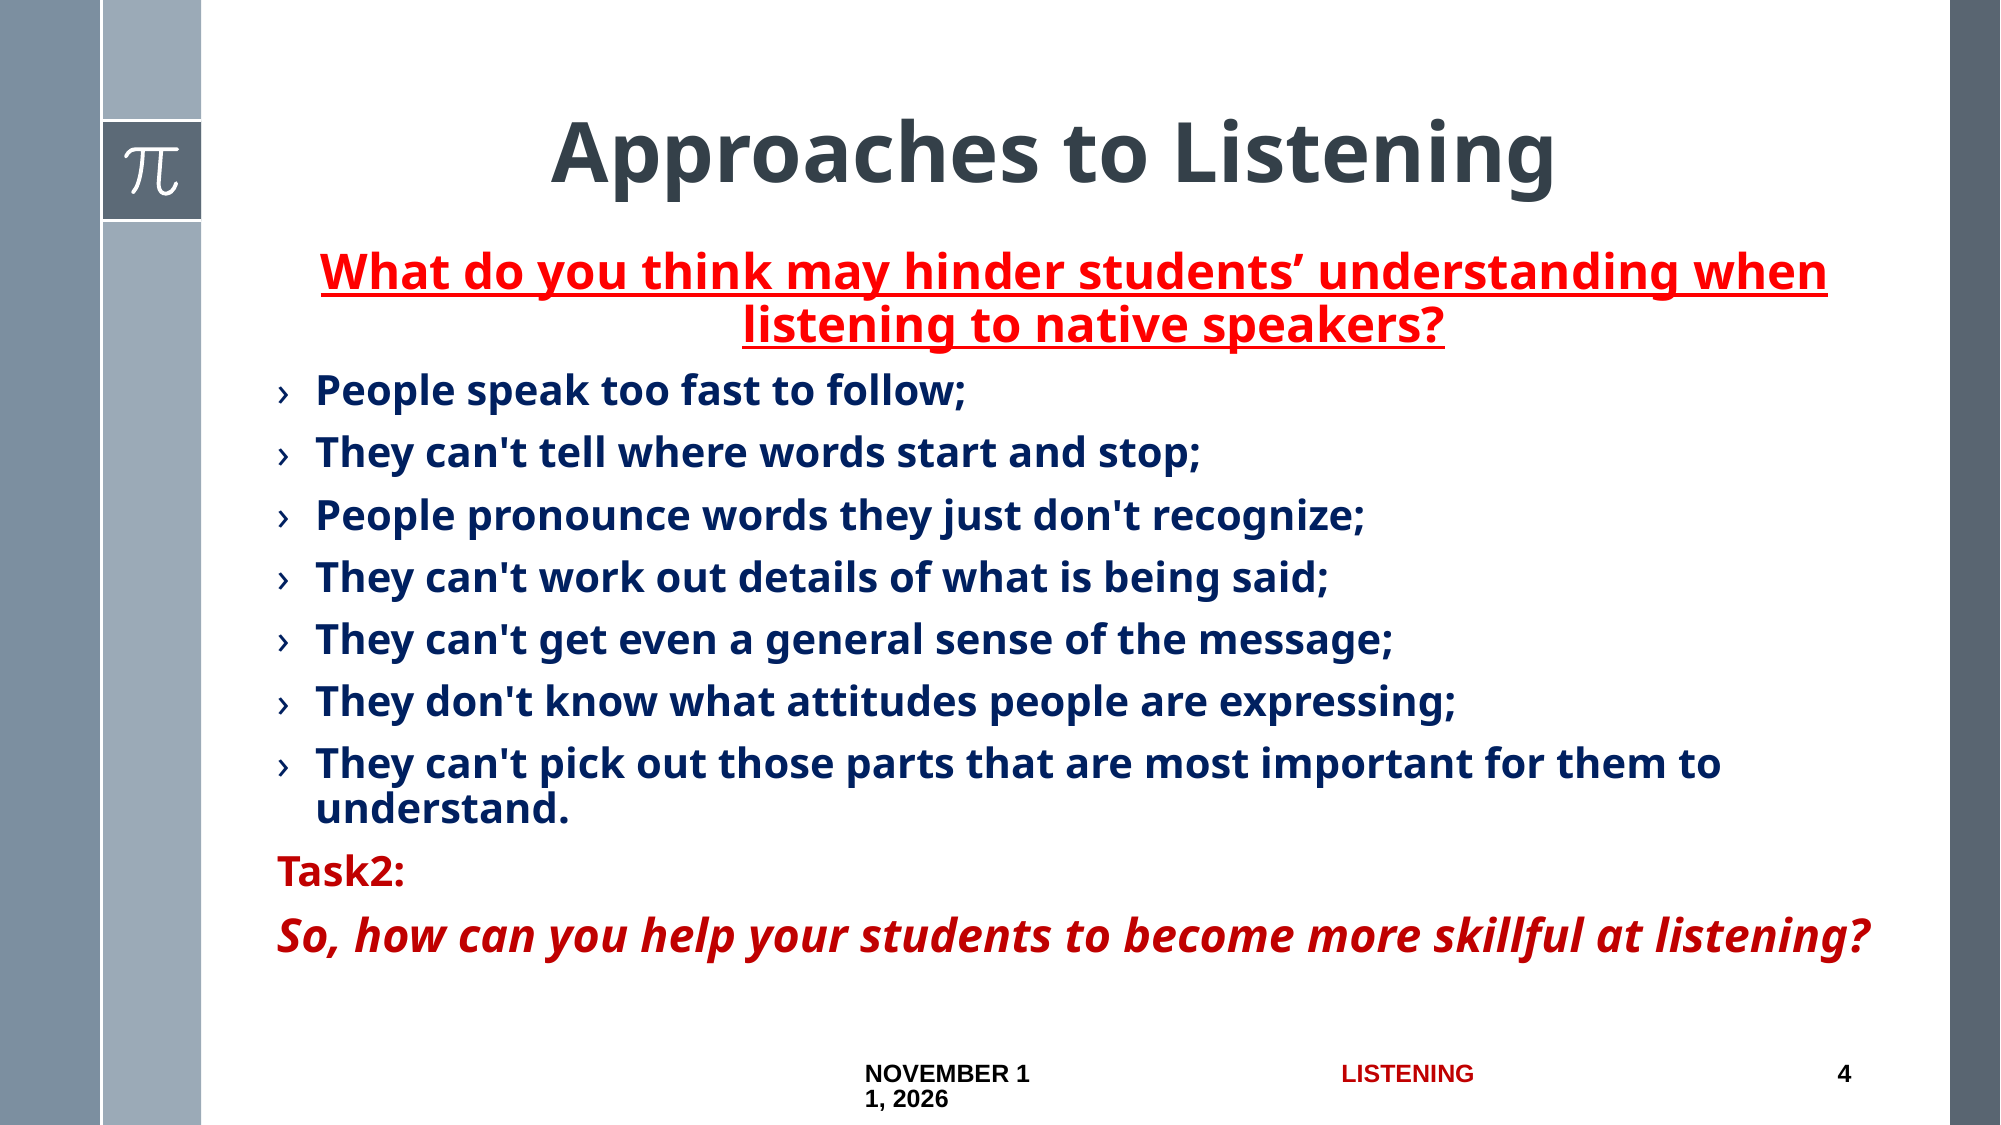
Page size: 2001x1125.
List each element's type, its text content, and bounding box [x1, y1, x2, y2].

slide_number 4 [1766, 1042, 1867, 1103]
footer Listening [1082, 1042, 1735, 1103]
list What do you think may hinder students’ understanding when listening to native speakers? People speak too fast to follow; They can't tell where words start and stop; People pronounce words they just don't recognize; They can't work out details of what is being said; They can't get even a general sense of the message; They don't know what attitudes people are expressing; They can't pick out those parts that are most important for them to understand. Task2: So, how can you help your students to become more skillful at listening? [261, 239, 1888, 1001]
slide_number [849, 1042, 1050, 1103]
title Approaches to Listening [324, 50, 1787, 209]
